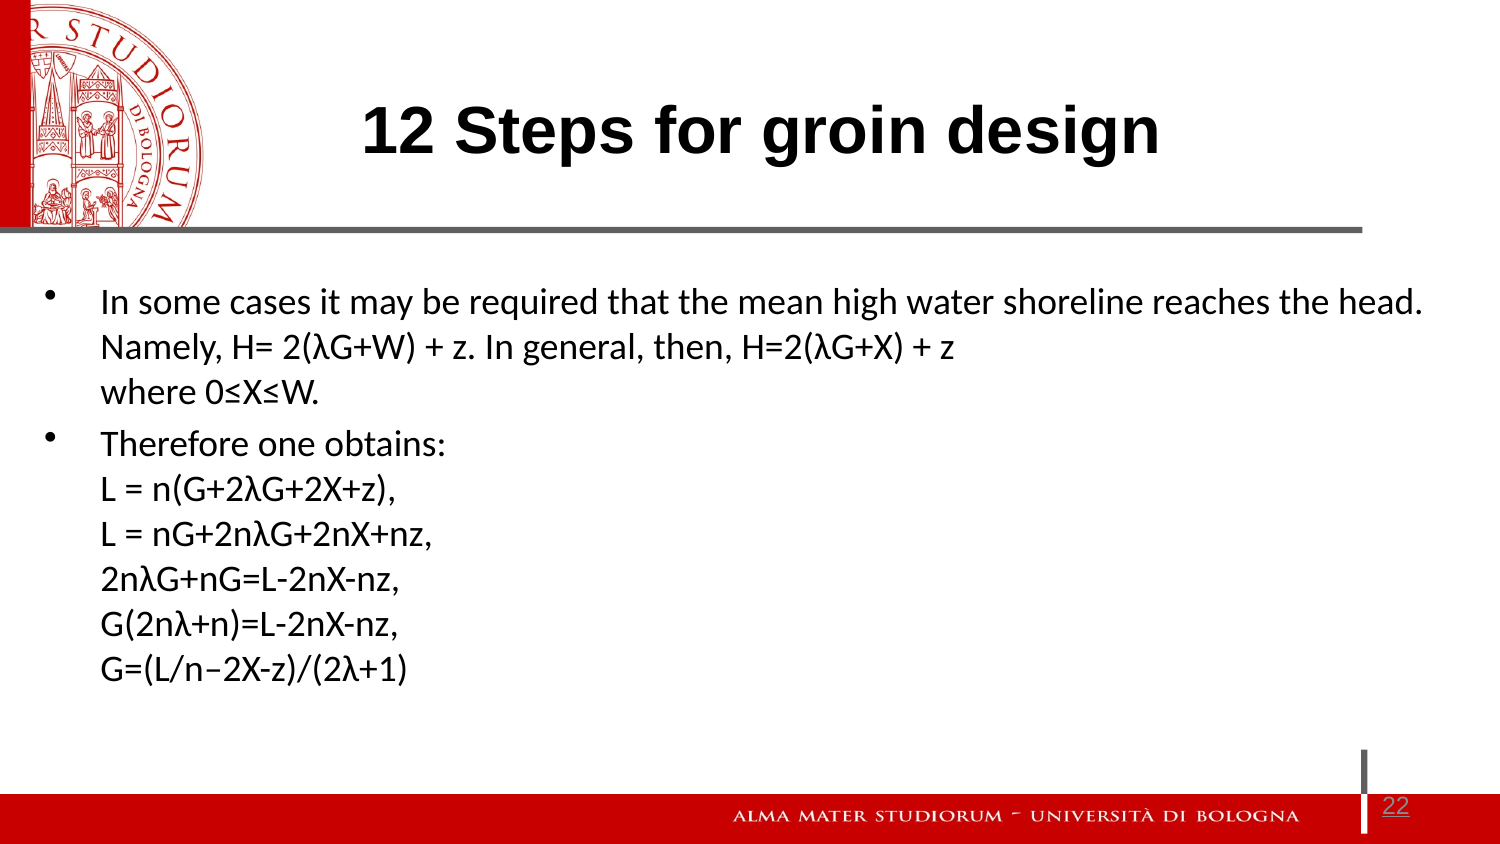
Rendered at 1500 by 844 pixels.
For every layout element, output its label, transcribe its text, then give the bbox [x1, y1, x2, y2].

picture [31, 0, 211, 226]
slide_number 22 [1074, 782, 1425, 827]
picture [0, 794, 1500, 844]
text_box 12 Steps for groin design [194, 79, 1329, 174]
list In some cases it may be required that the mean high water shoreline reaches the head. Namely, H= 2(λG+W) + z. In general, then, H=2(λG+X) + z where 0≤X≤W. Therefore one obtains: L = n(G+2λG+2X+z), L = nG+2nλG+2nX+nz, 2nλG+nG=L-2nX-nz, G(2nλ+n)=L-2nX-nz, G=(L/n–2X-z)/(2λ+1) [29, 269, 1447, 759]
